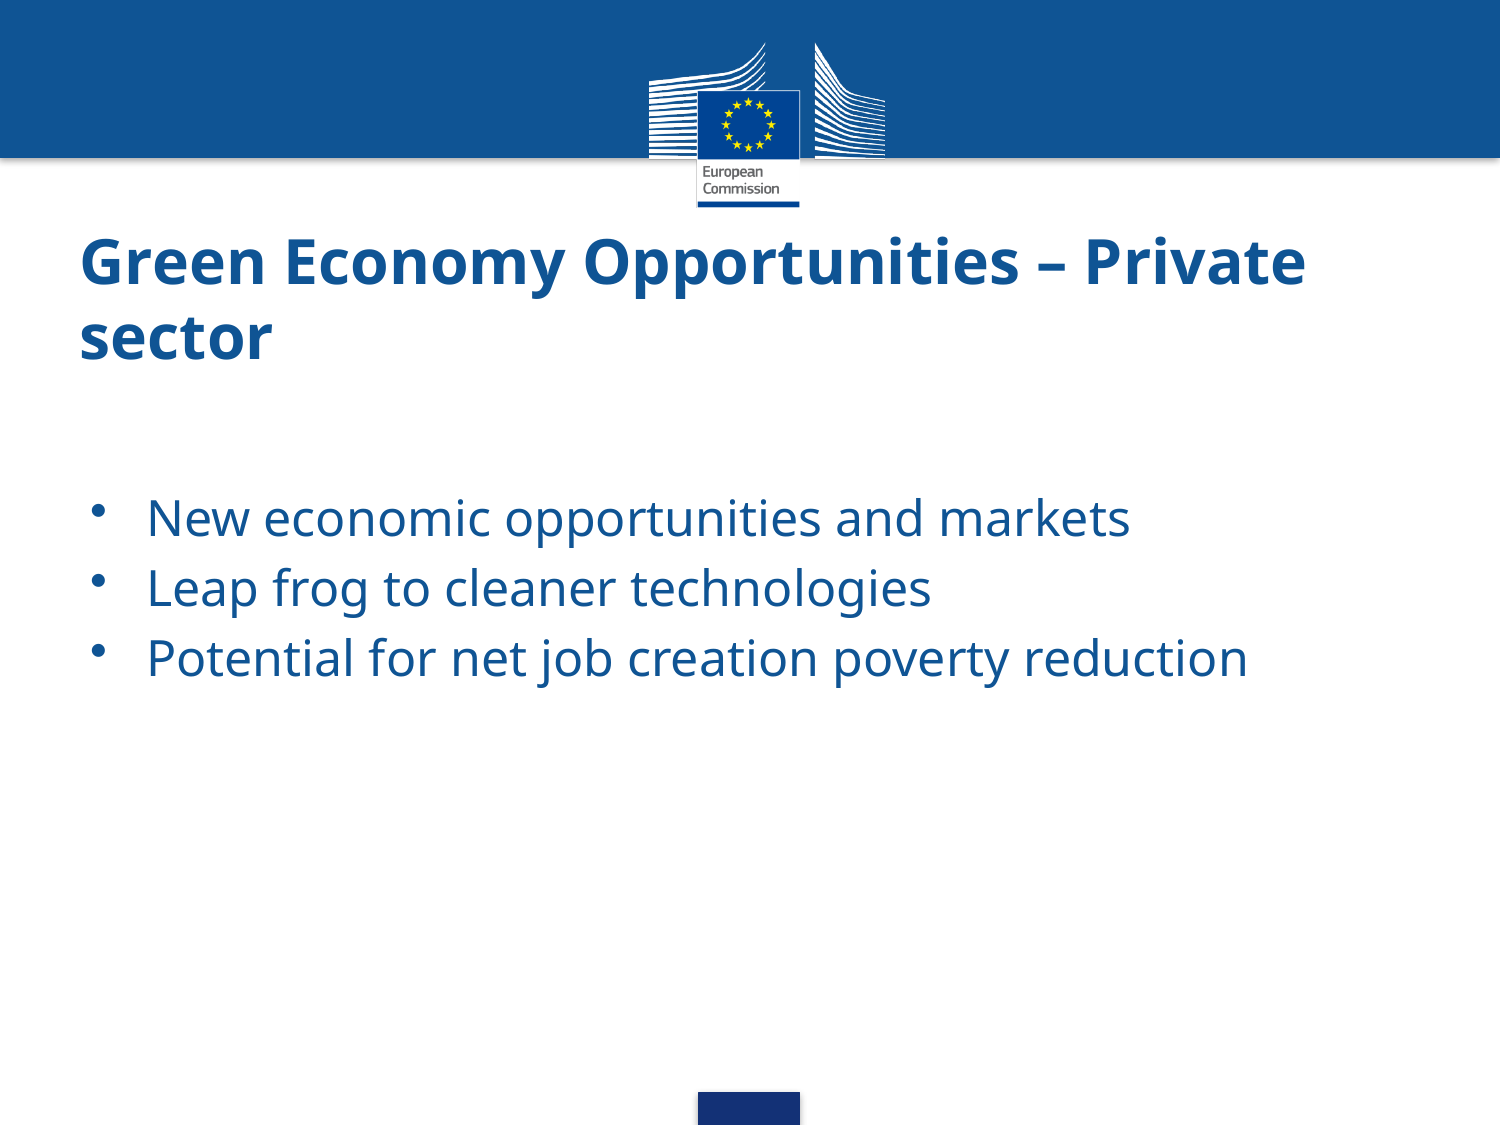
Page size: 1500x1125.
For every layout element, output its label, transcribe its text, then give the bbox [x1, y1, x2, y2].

title Green Economy Opportunities – Private sector [64, 219, 1416, 374]
list New economic opportunities and markets Leap frog to cleaner technologies Potential for net job creation poverty reduction [74, 408, 1426, 988]
picture [649, 42, 885, 208]
